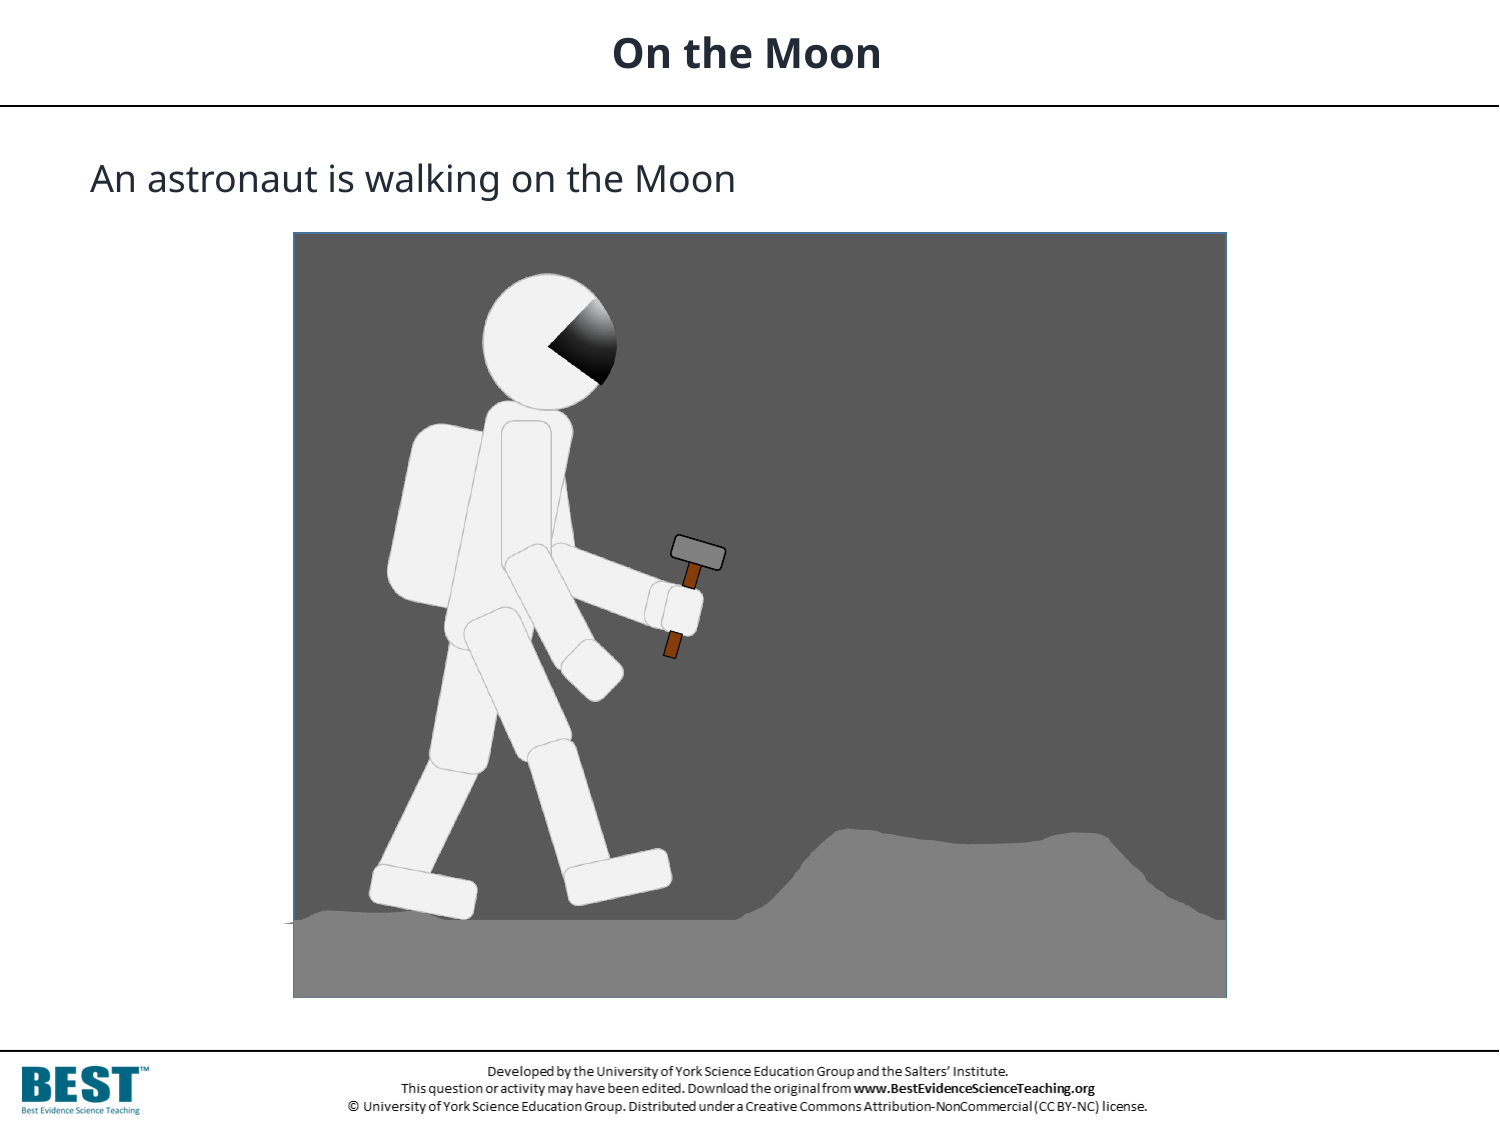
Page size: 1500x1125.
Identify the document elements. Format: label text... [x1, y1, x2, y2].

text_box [282, 233, 1227, 998]
text_box On the Moon [23, 4, 1471, 99]
picture [0, 105, 1500, 1125]
